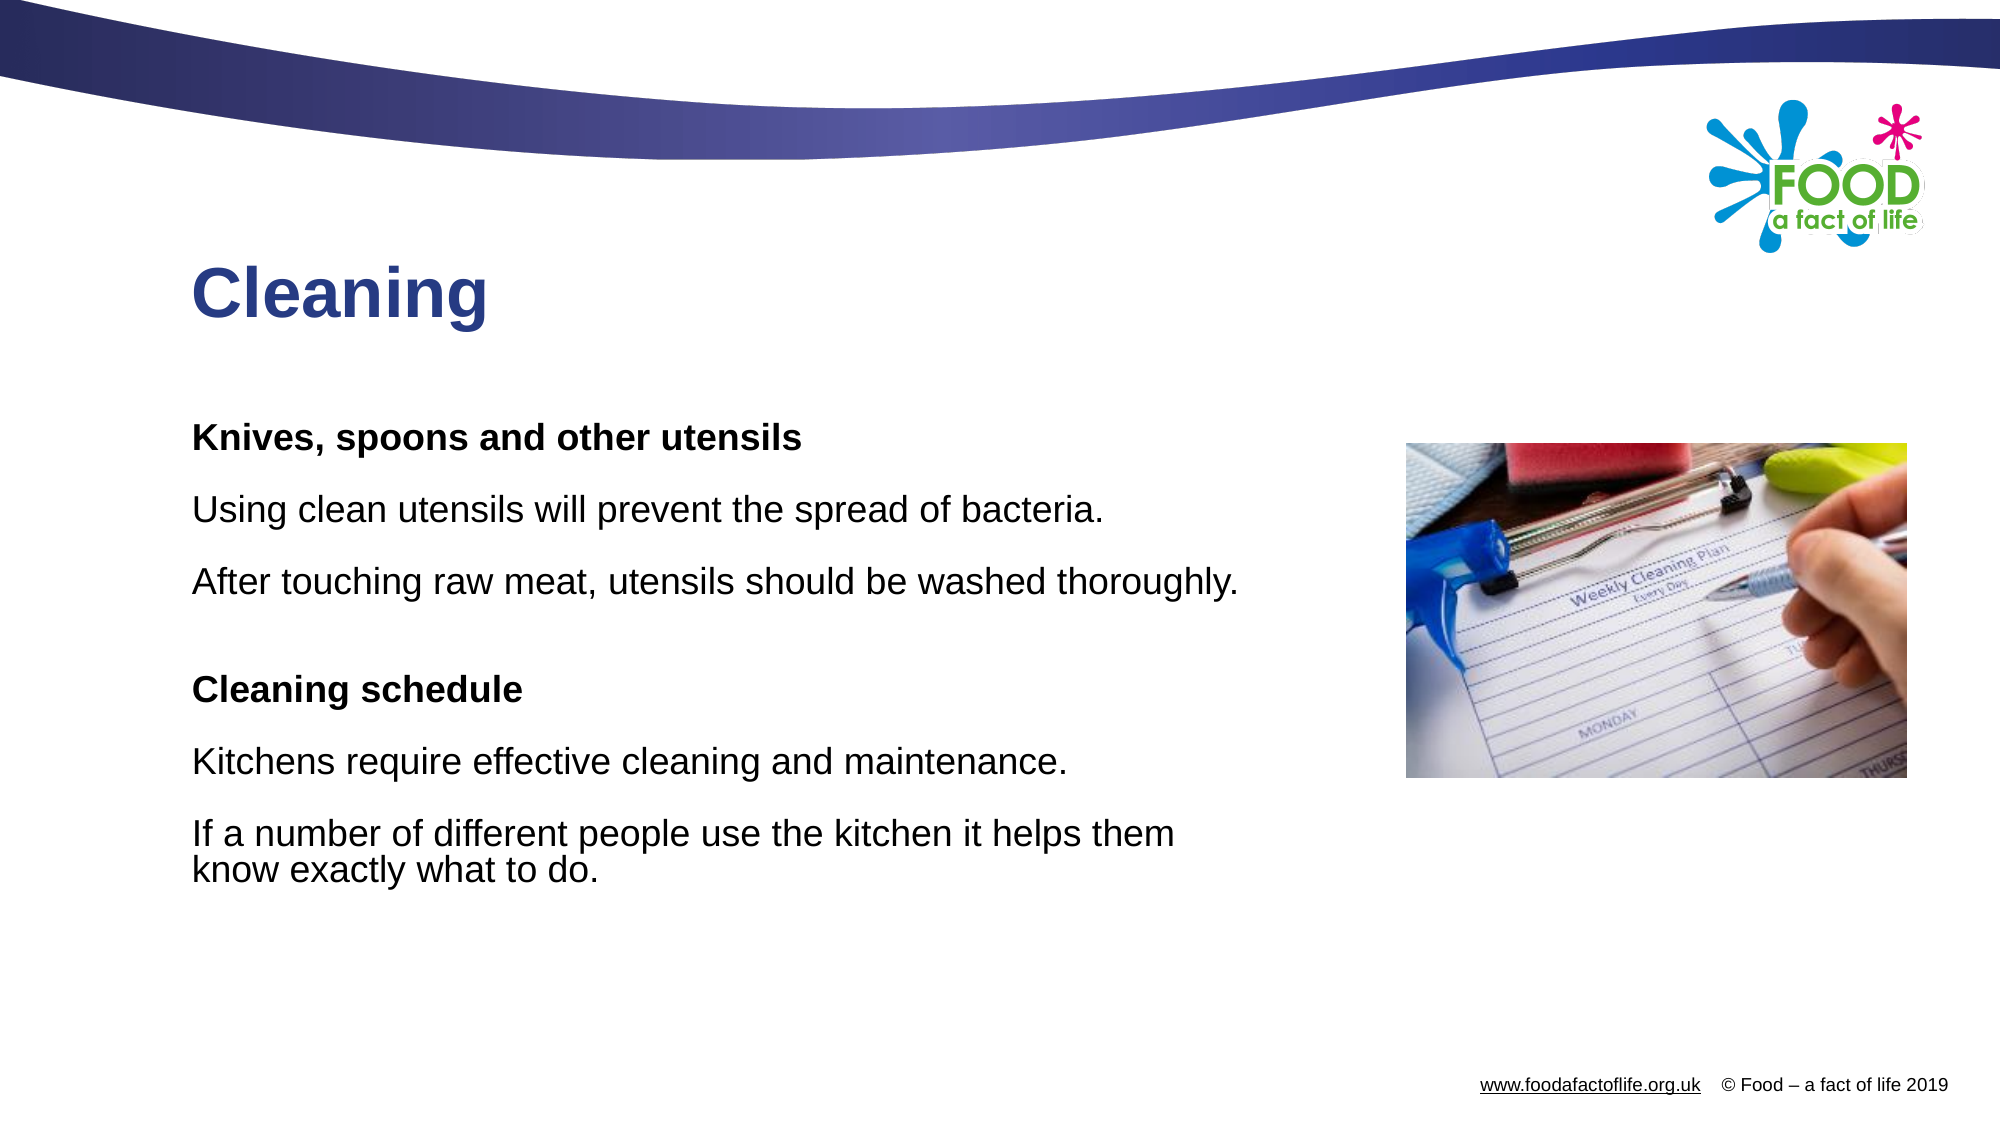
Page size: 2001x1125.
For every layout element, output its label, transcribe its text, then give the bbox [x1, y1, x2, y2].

title Cleaning [191, 256, 1787, 375]
subtitle Knives, spoons and other utensils Using clean utensils will prevent the spread of bacteria. After touching raw meat, utensils should be washed thoroughly. Cleaning schedule Kitchens require effective cleaning and maintenance. If a number of different people use the kitchen it helps them know exactly what to do. [191, 421, 1258, 1013]
picture [0, 0, 2000, 1125]
